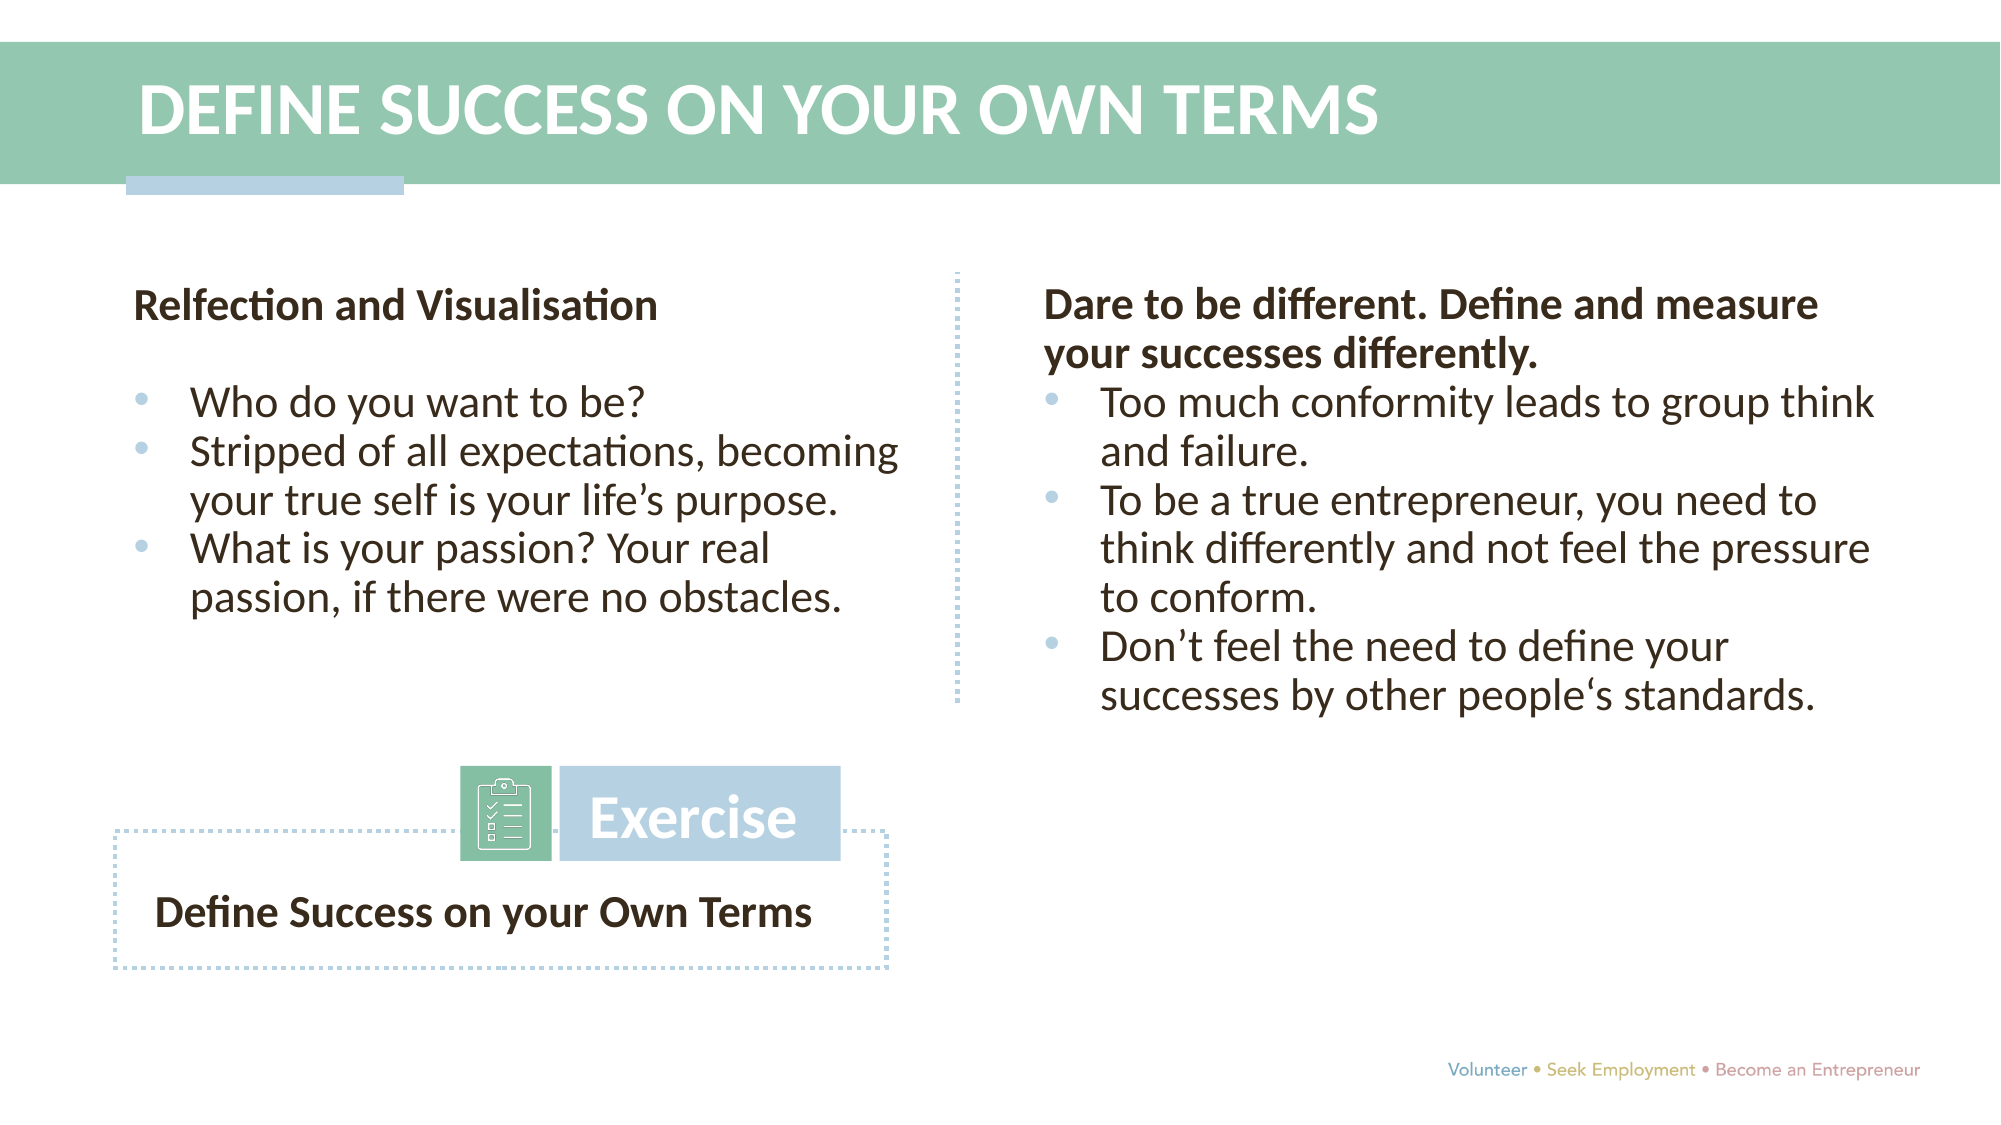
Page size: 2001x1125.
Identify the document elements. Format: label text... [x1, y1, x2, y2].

text_box Define Success on your Own Terms [0, 880, 838, 1008]
text_box [114, 830, 887, 969]
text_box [460, 765, 918, 861]
list DEFINE SUCCESS ON YOUR OWN TERMS [123, 51, 1913, 170]
list Relfection and Visualisation Who do you want to be? Stripped of all expectations, becoming your true self is your life’s purpose. What is your passion? Your real passion, if there were no obstacles. [118, 861, 917, 1019]
list Relfection and Visualisation Who do you want to be? Stripped of all expectations, becoming your true self is your life’s purpose. What is your passion? Your real passion, if there were no obstacles. [118, 272, 917, 831]
picture [1418, 1046, 1971, 1103]
text_box Dare to be different. Define and measure your successes differently. Too much conformity leads to group think and failure. To be a true entrepreneur, you need to think differently and not feel the pressure to conform. Don’t feel the need to define your successes by other people‘s standards. [1028, 272, 1925, 1019]
